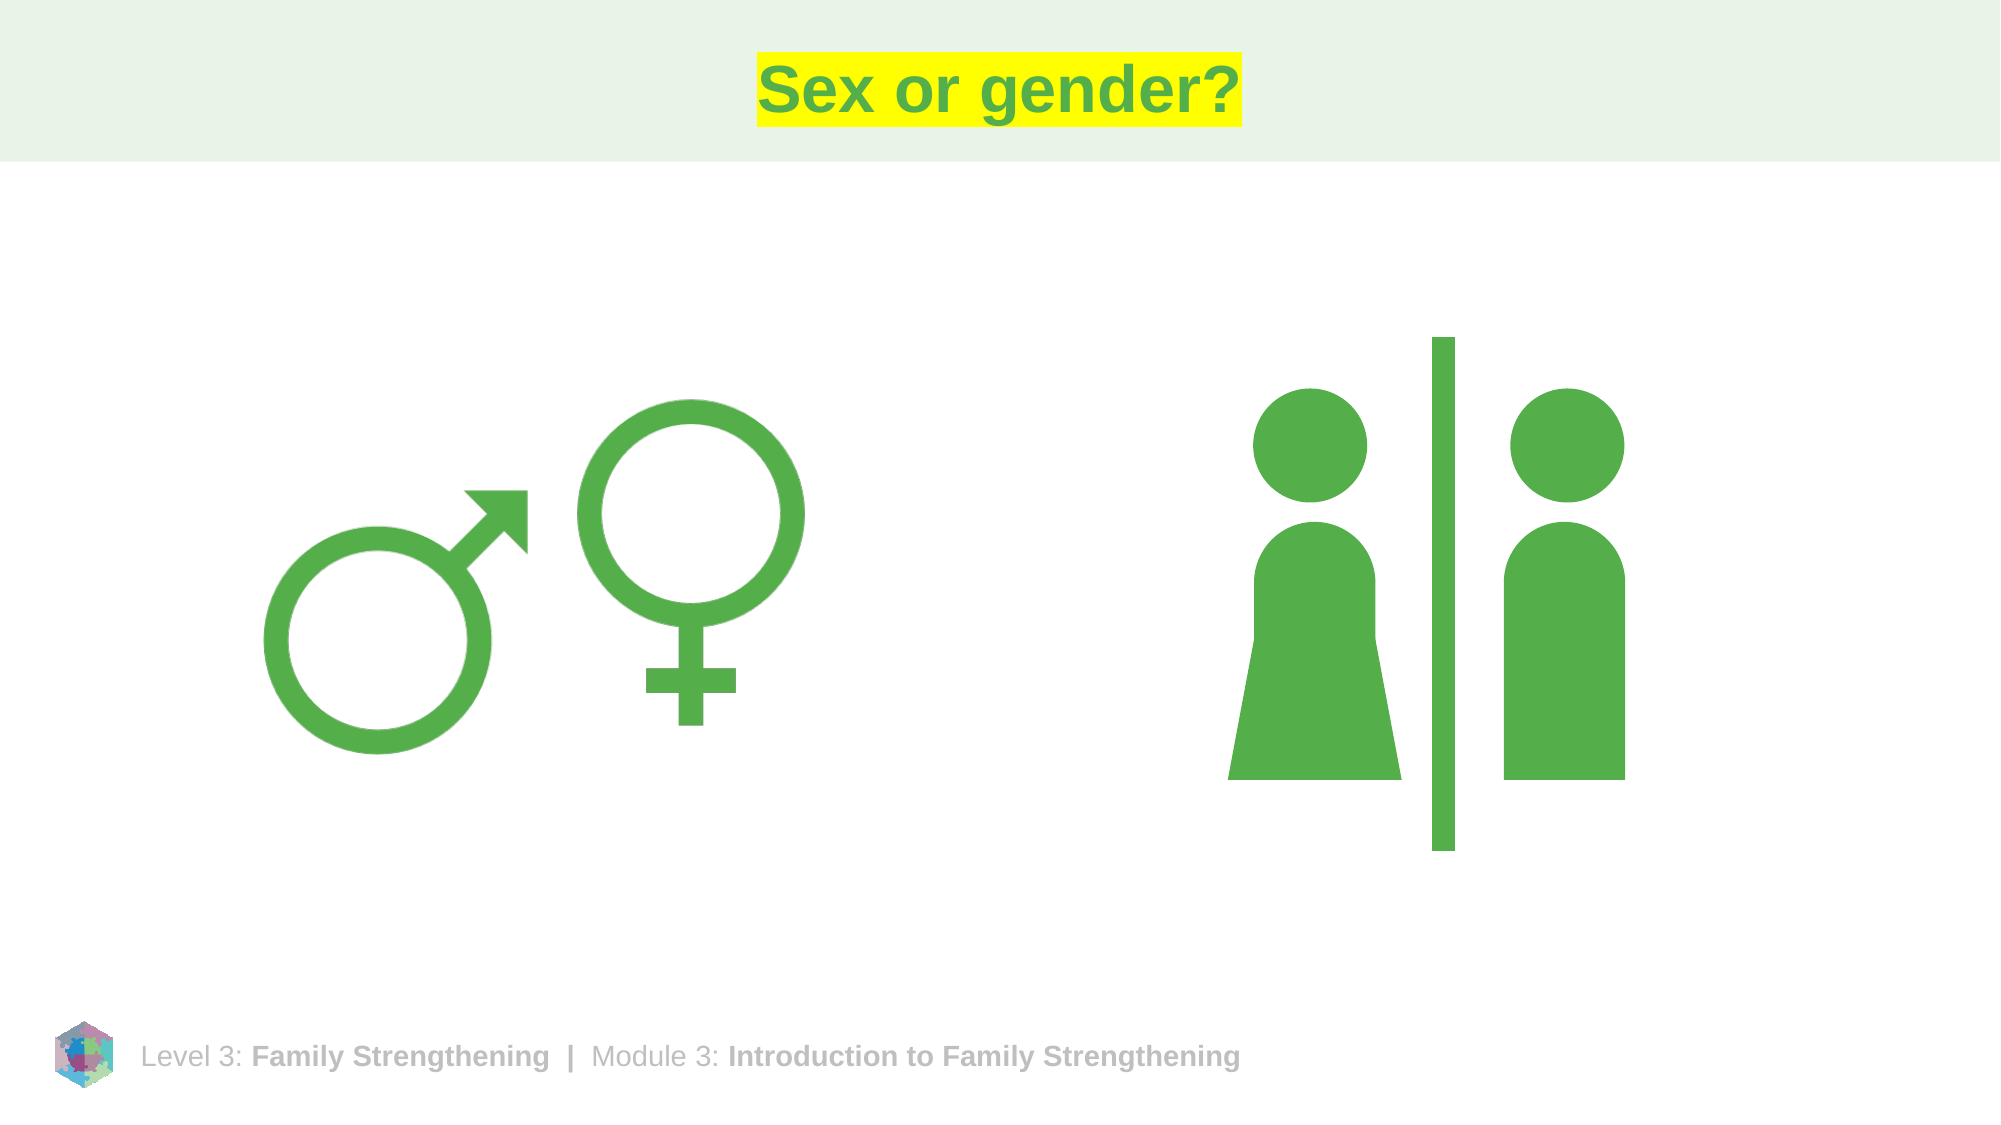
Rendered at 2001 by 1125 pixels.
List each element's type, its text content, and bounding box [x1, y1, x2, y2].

picture [200, 367, 886, 818]
picture [55, 1021, 113, 1088]
title Sex or gender? [137, 19, 1863, 163]
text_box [1227, 388, 1402, 780]
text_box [1503, 388, 1626, 780]
